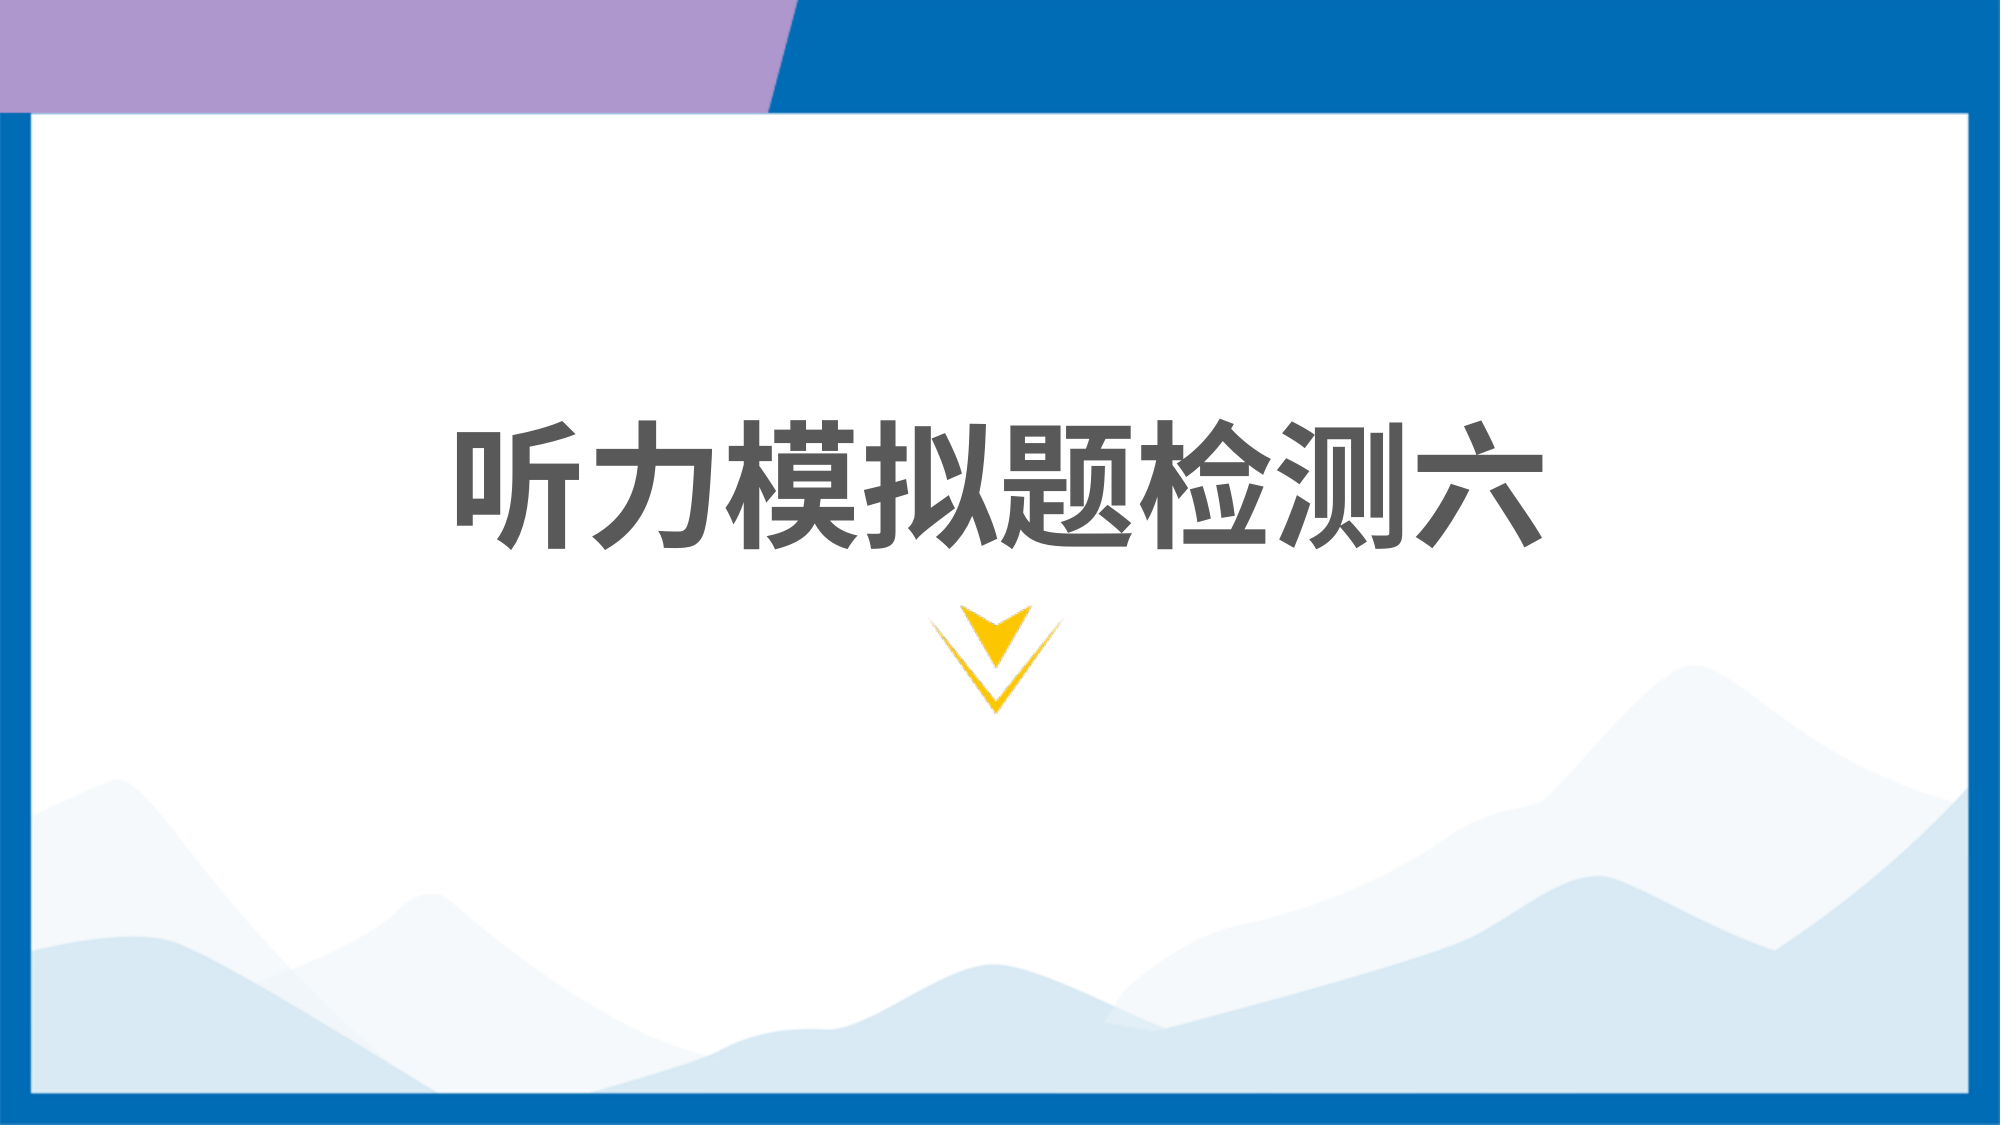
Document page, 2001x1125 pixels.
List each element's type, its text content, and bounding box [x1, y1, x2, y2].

picture [0, 0, 2000, 1125]
text_box 听力模拟题检测六 [35, 383, 1962, 566]
